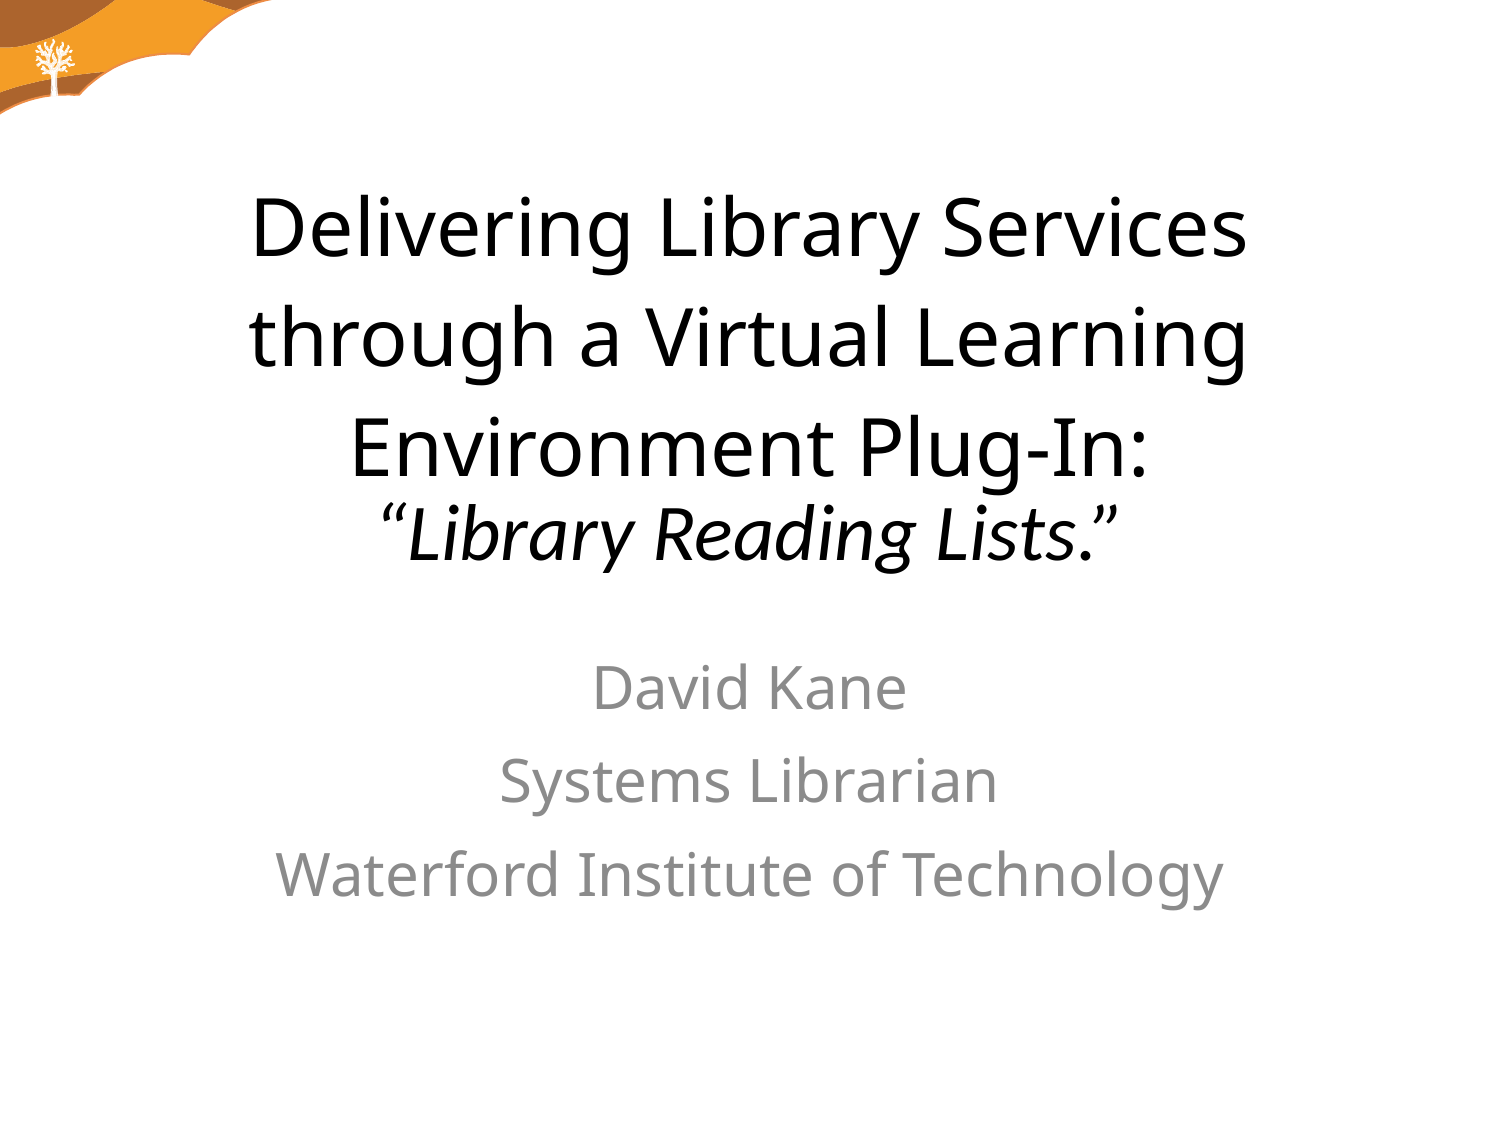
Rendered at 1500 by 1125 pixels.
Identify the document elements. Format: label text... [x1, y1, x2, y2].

subtitle David Kane Systems Librarian Waterford Institute of Technology [225, 637, 1275, 925]
title Delivering Library Services through a Virtual Learning Environment Plug-In: “Library Reading Lists.” [112, 160, 1388, 591]
